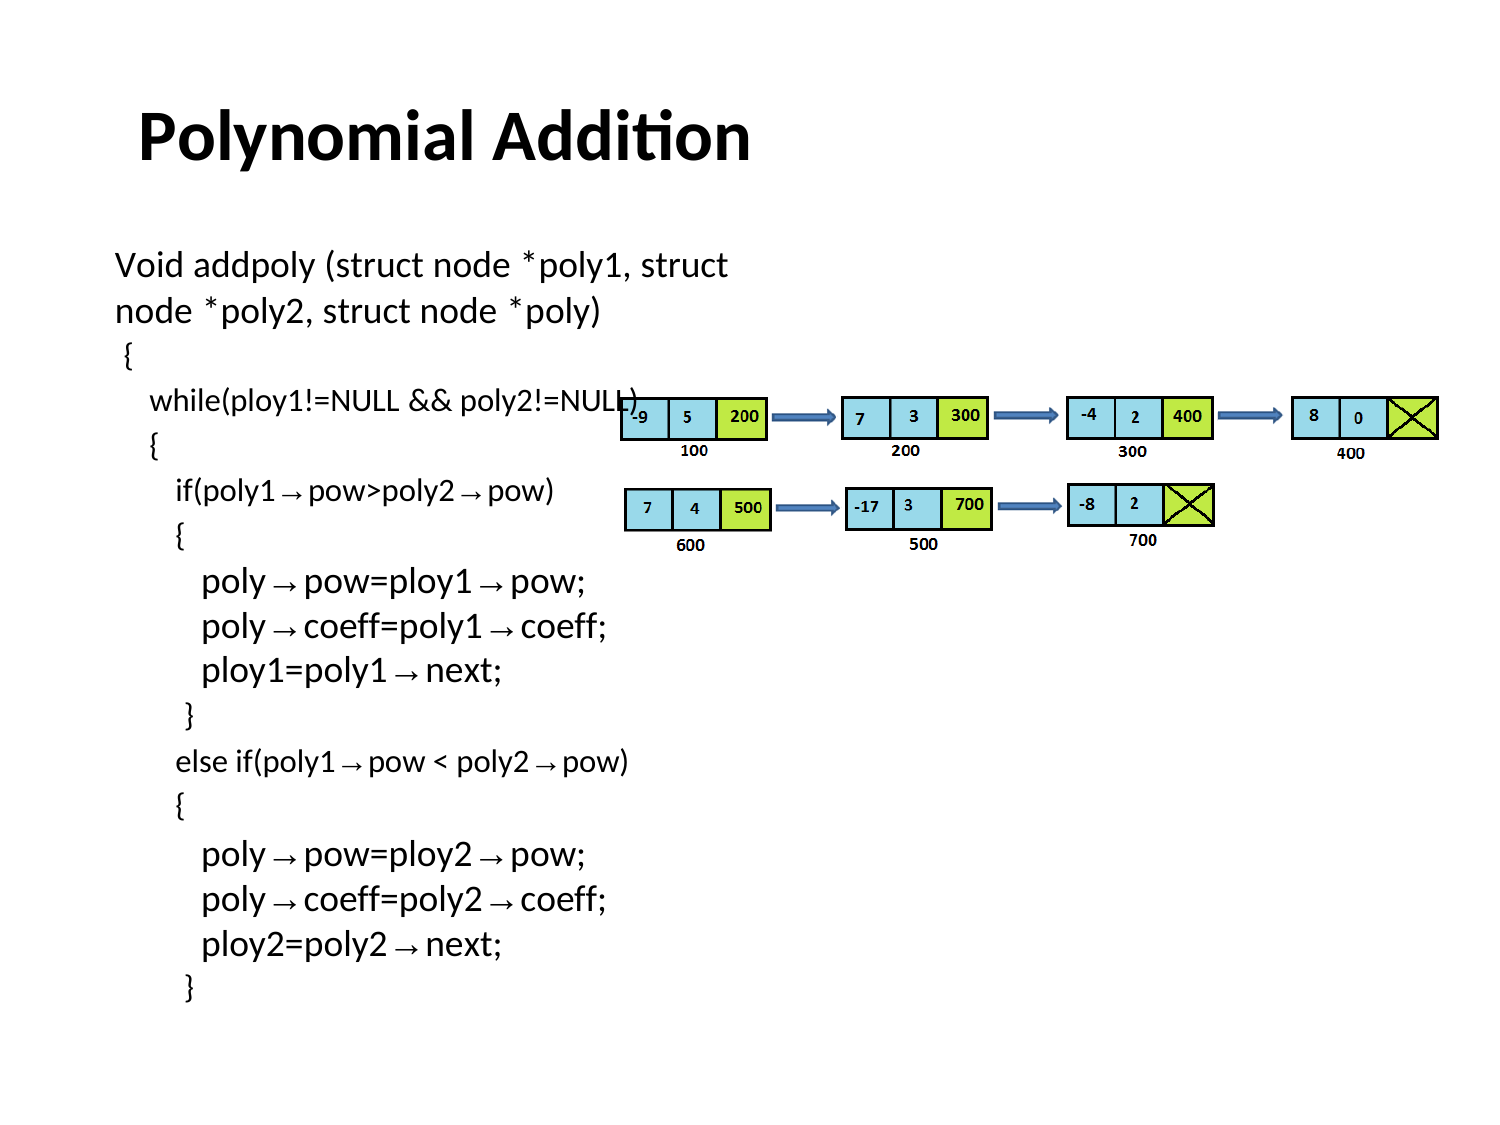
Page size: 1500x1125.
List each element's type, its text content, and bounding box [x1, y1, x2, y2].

text_box Polynomial Addition Void addpoly (struct node *poly1, struct node *poly2, struct node *poly) { while(ploy1!=NULL && poly2!=NULL) { if(poly1→pow>poly2→pow) { poly→pow=ploy1→pow; poly→coeff=poly1→coeff; ploy1=poly1→next; } else if(poly1→pow < poly2→pow) { poly→pow=ploy2→pow; poly→coeff=poly2→coeff; ploy2=poly2→next; } [87, 102, 1229, 967]
text_box [1229, 387, 1450, 552]
